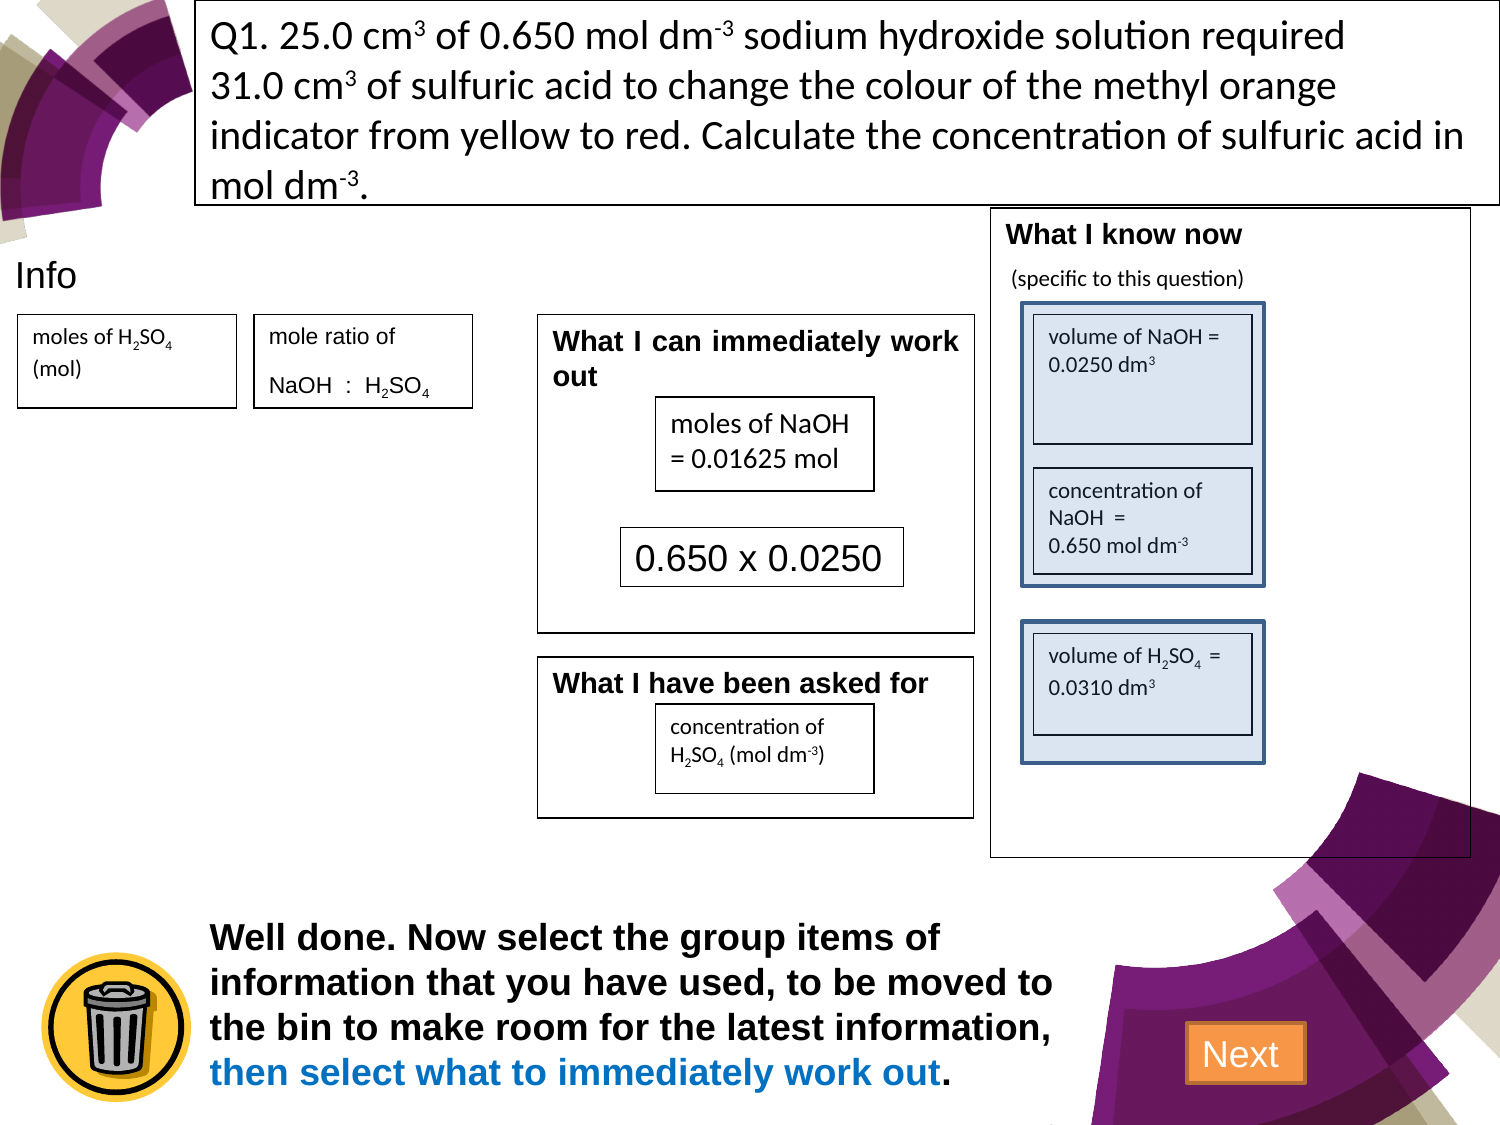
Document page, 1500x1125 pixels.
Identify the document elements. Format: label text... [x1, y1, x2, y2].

text_box 0.650 x 0.0250 [620, 527, 904, 587]
text_box mole ratio of NaOH : H2SO4 [253, 314, 473, 409]
text_box moles of H2SO4 (mol) [17, 314, 237, 409]
text_box Well done. Now select the group items of information that you have used, to be moved to the bin to make room for the latest information, then select what to immediately work out. [194, 905, 1117, 1100]
text_box [1020, 619, 1266, 765]
text_box Next [1185, 1021, 1307, 1085]
text_box moles of NaOH = 0.01625 mol [655, 397, 875, 491]
text_box What I can immediately work out [537, 314, 975, 634]
text_box Q1. 25.0 cm3 of 0.650 mol dm-3 sodium hydroxide solution required 31.0 cm3 of sulfuric acid to change the colour of the methyl orange indicator from yellow to red. Calculate the concentration of sulfuric acid in mol dm-3.. [194, 0, 1500, 205]
picture [0, 0, 219, 243]
picture [41, 952, 192, 1103]
picture [1009, 716, 1500, 1125]
text_box What I have been asked for [537, 656, 974, 819]
text_box Info [0, 243, 520, 304]
text_box What I know now (specific to this question) [990, 208, 1471, 858]
text_box [1020, 301, 1266, 588]
text_box concentration of H2SO4 (mol dm-3) [655, 704, 875, 794]
